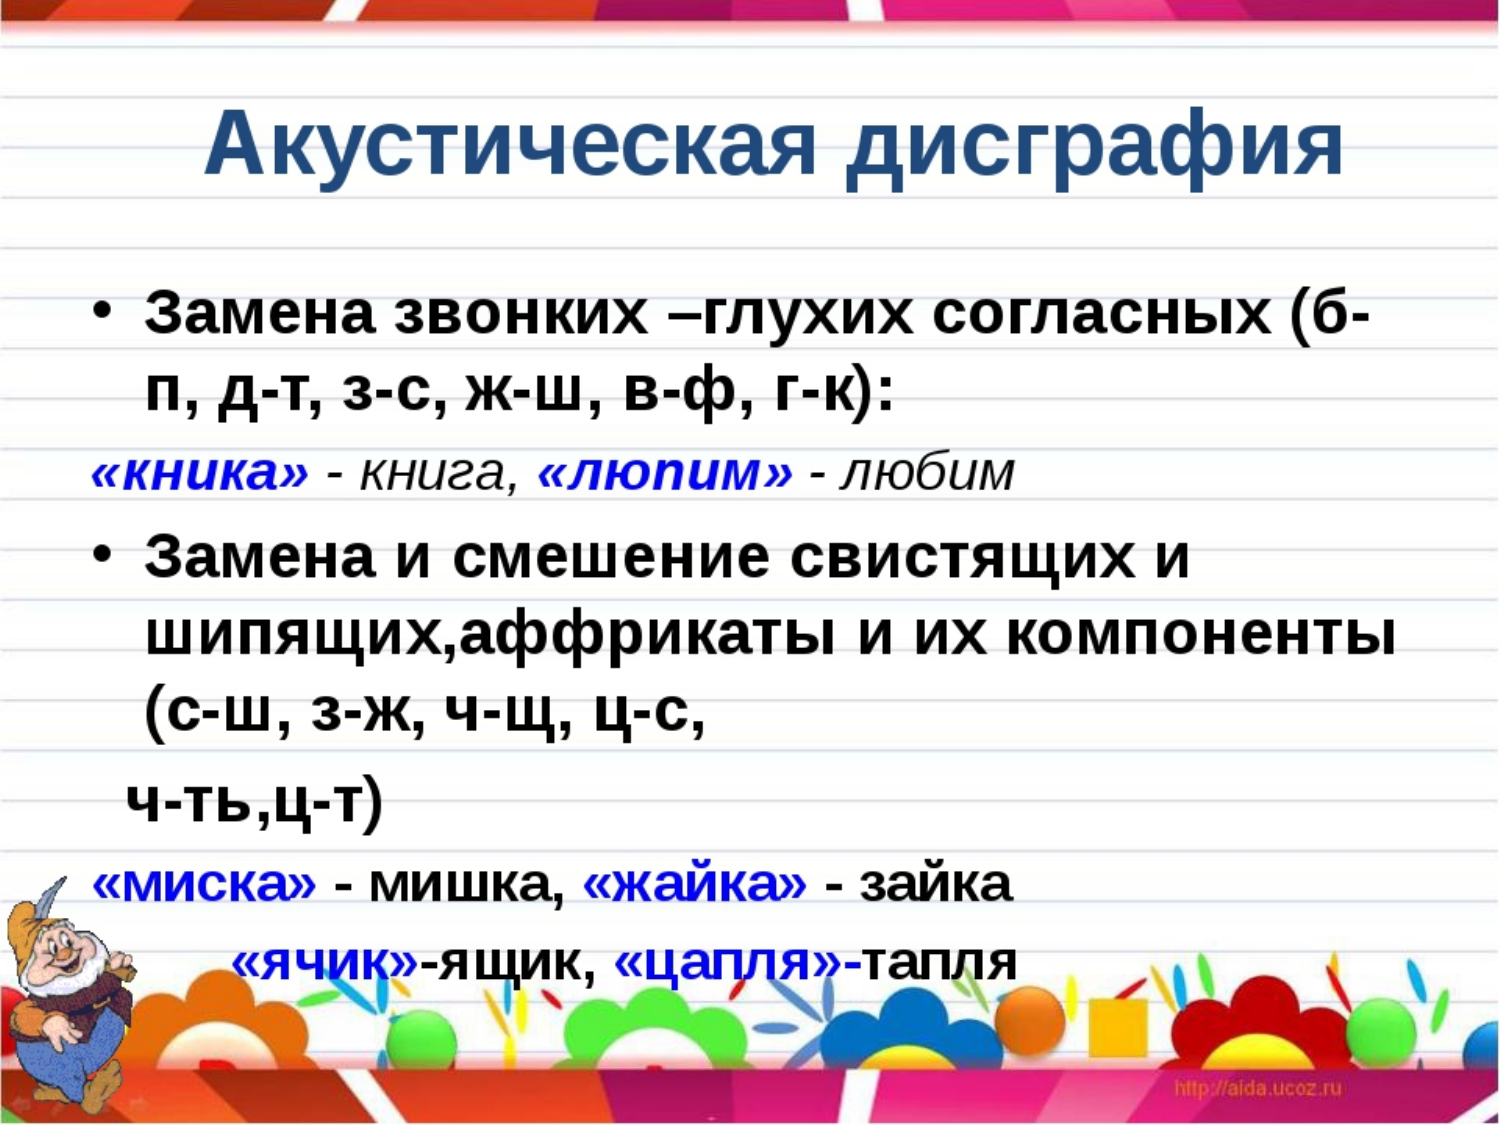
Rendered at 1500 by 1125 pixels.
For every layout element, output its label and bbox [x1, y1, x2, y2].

list [0, 0, 1500, 1125]
